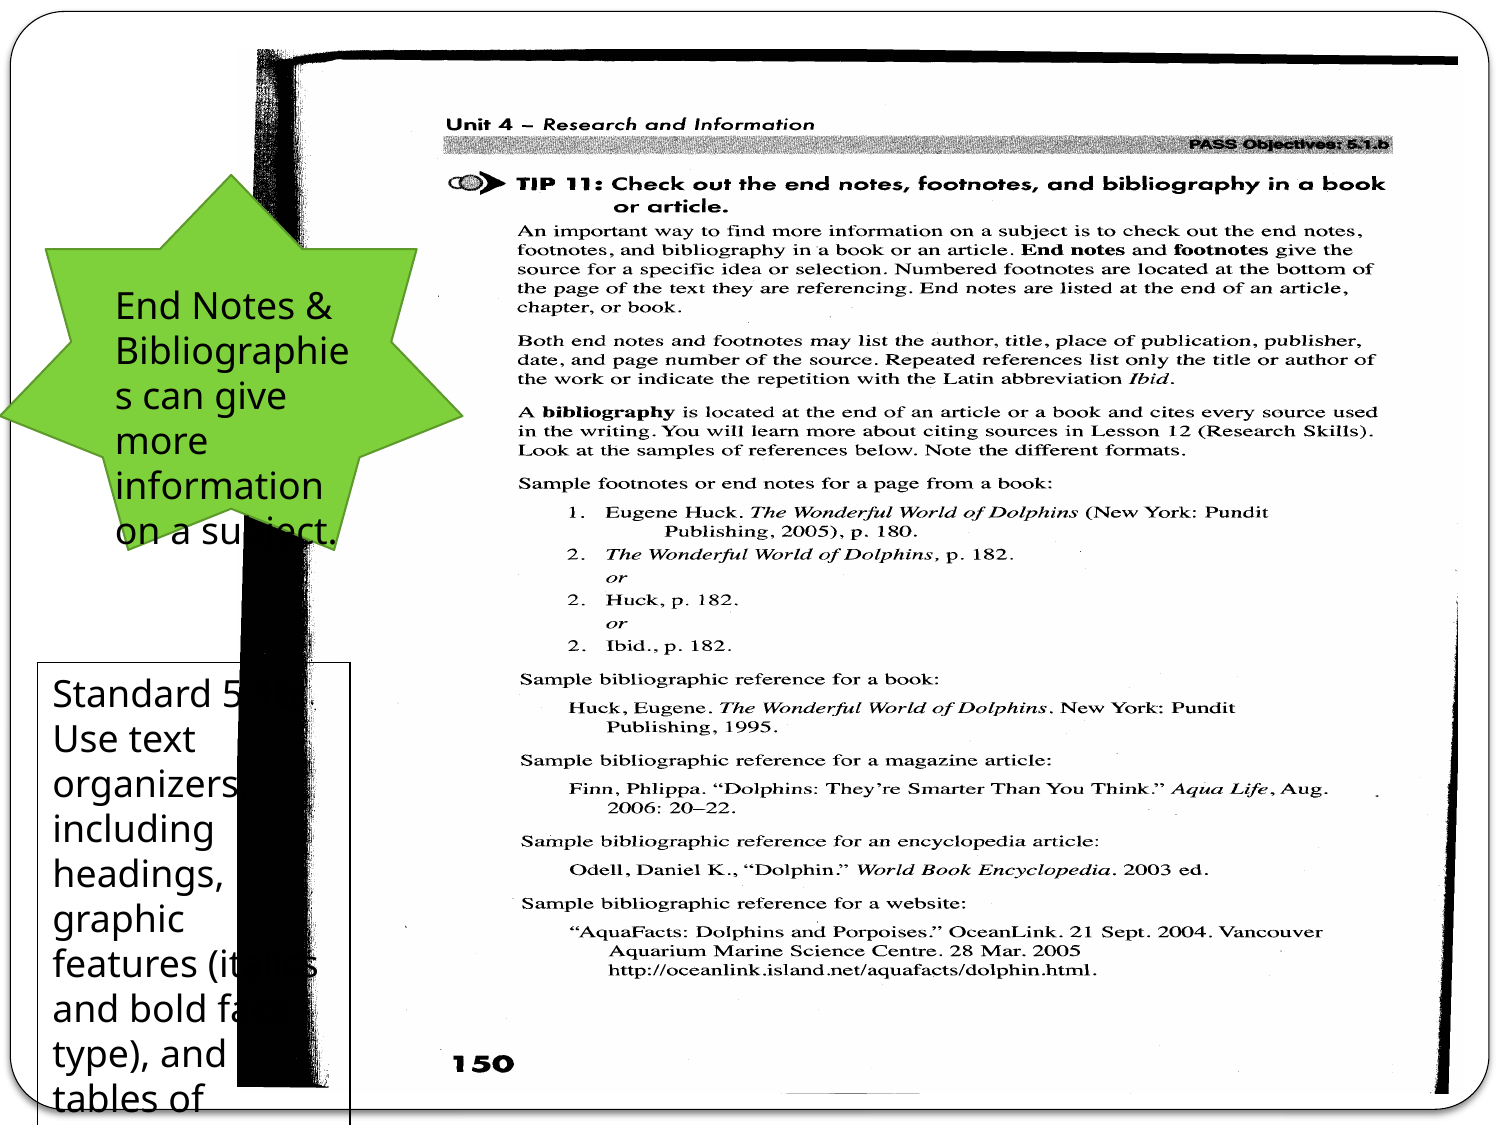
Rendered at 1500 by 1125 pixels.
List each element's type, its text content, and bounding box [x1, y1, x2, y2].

text_box Standard 5.1b: Use text organizers, including headings, graphic features (italics and bold face type), and tables of contents, to locate and organize information [37, 662, 350, 1125]
text_box End Notes & Bibliographies can give more information on a subject. [99, 274, 232, 560]
text_box [0, 173, 232, 457]
picture [237, 49, 1463, 1094]
